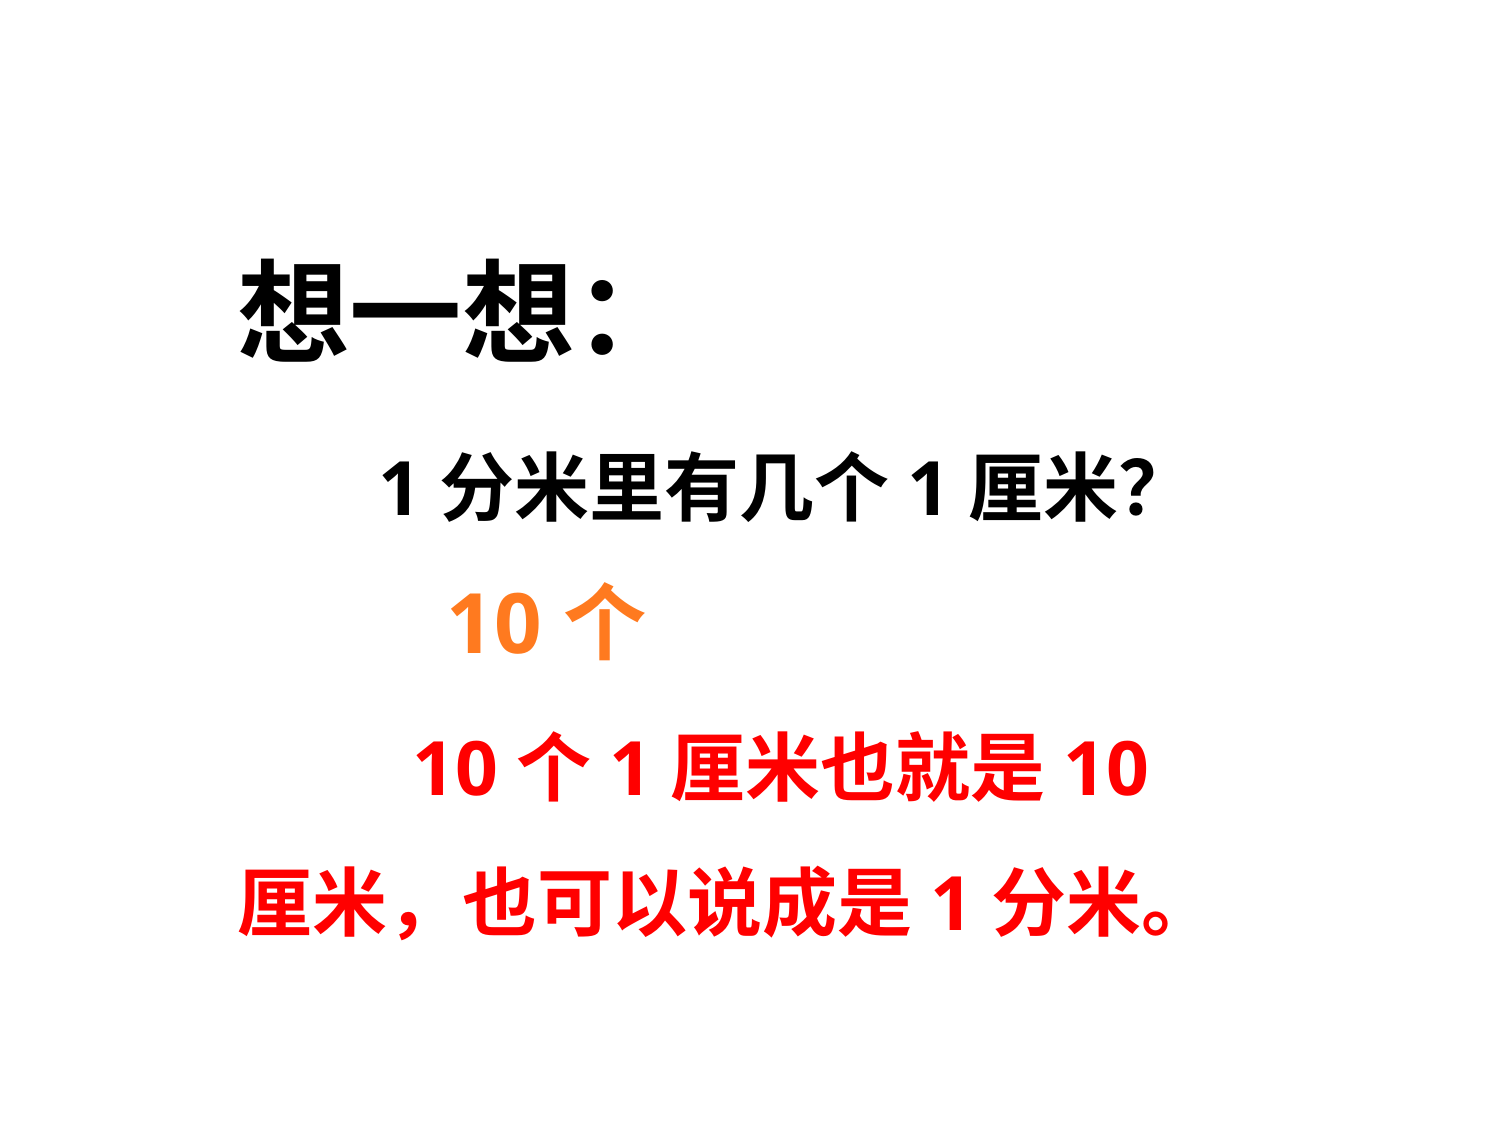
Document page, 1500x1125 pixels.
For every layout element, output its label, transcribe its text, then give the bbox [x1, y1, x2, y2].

text_box 1分米里有几个1厘米？ [363, 433, 1371, 539]
text_box 10个1厘米也就是10厘米，也可以说成是1分米。 [222, 667, 1219, 953]
text_box 想一想： [222, 234, 821, 385]
text_box 10个 [273, 562, 840, 667]
